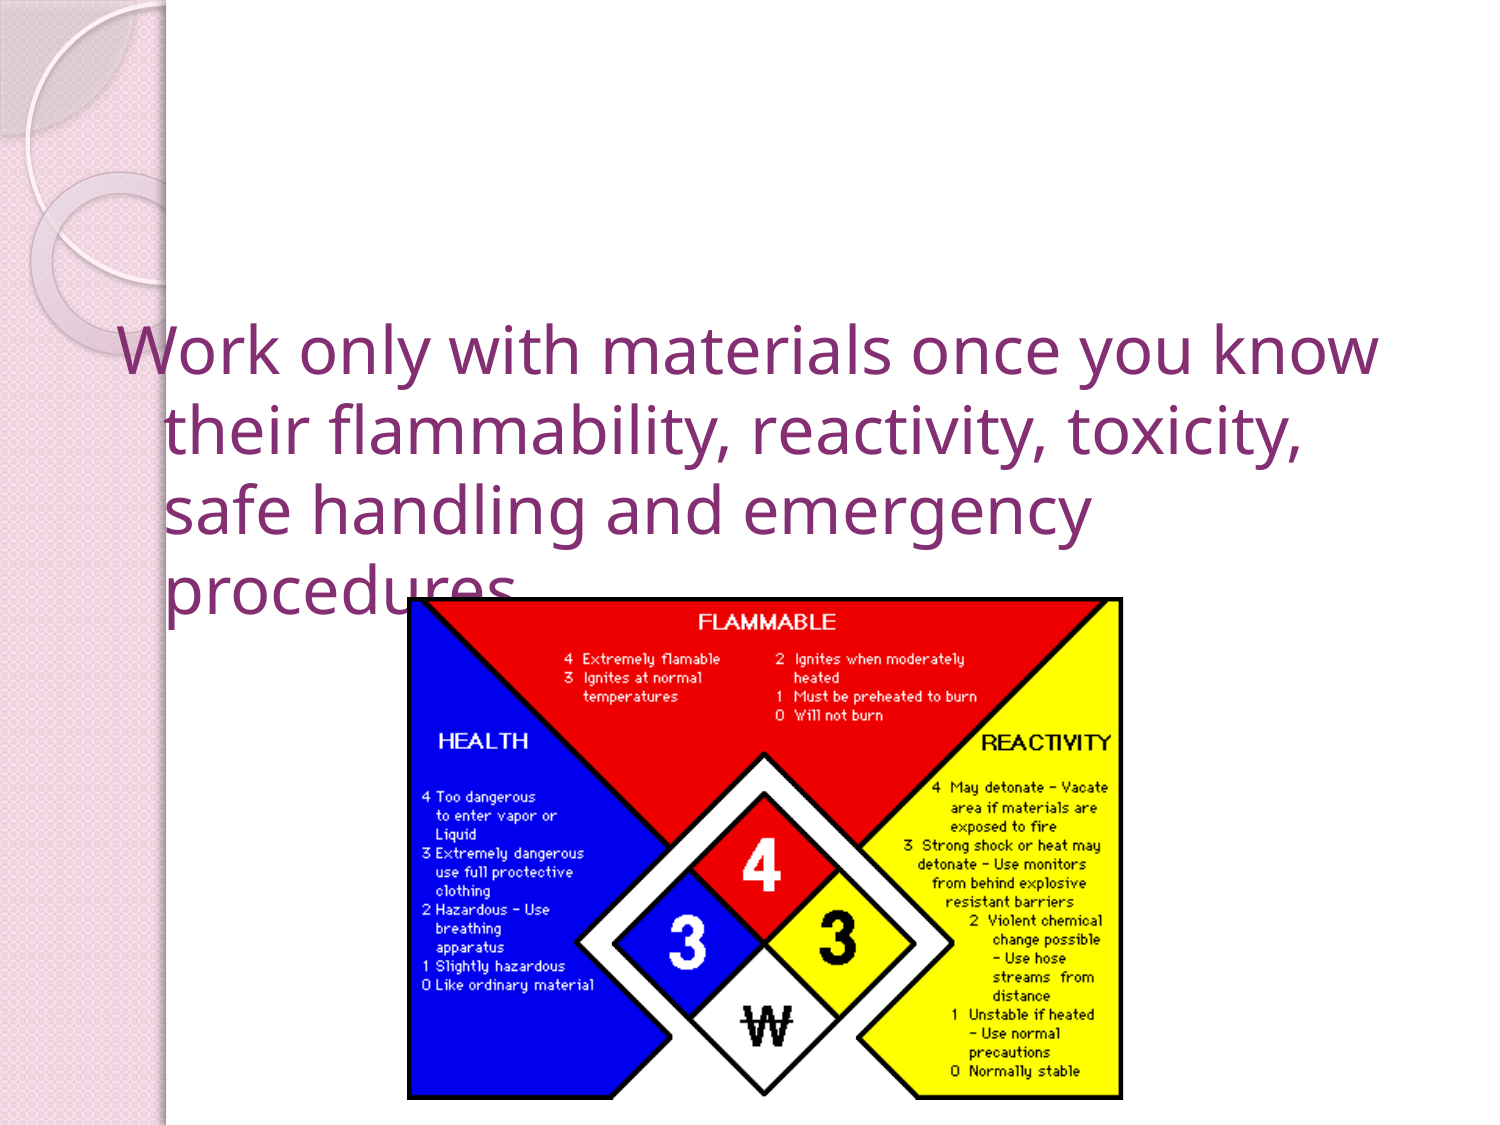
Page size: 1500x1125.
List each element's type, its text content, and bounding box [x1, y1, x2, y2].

picture [407, 597, 1133, 1100]
list Work only with materials once you know their flammability, reactivity, toxicity, safe handling and emergency procedures. [88, 208, 1439, 618]
